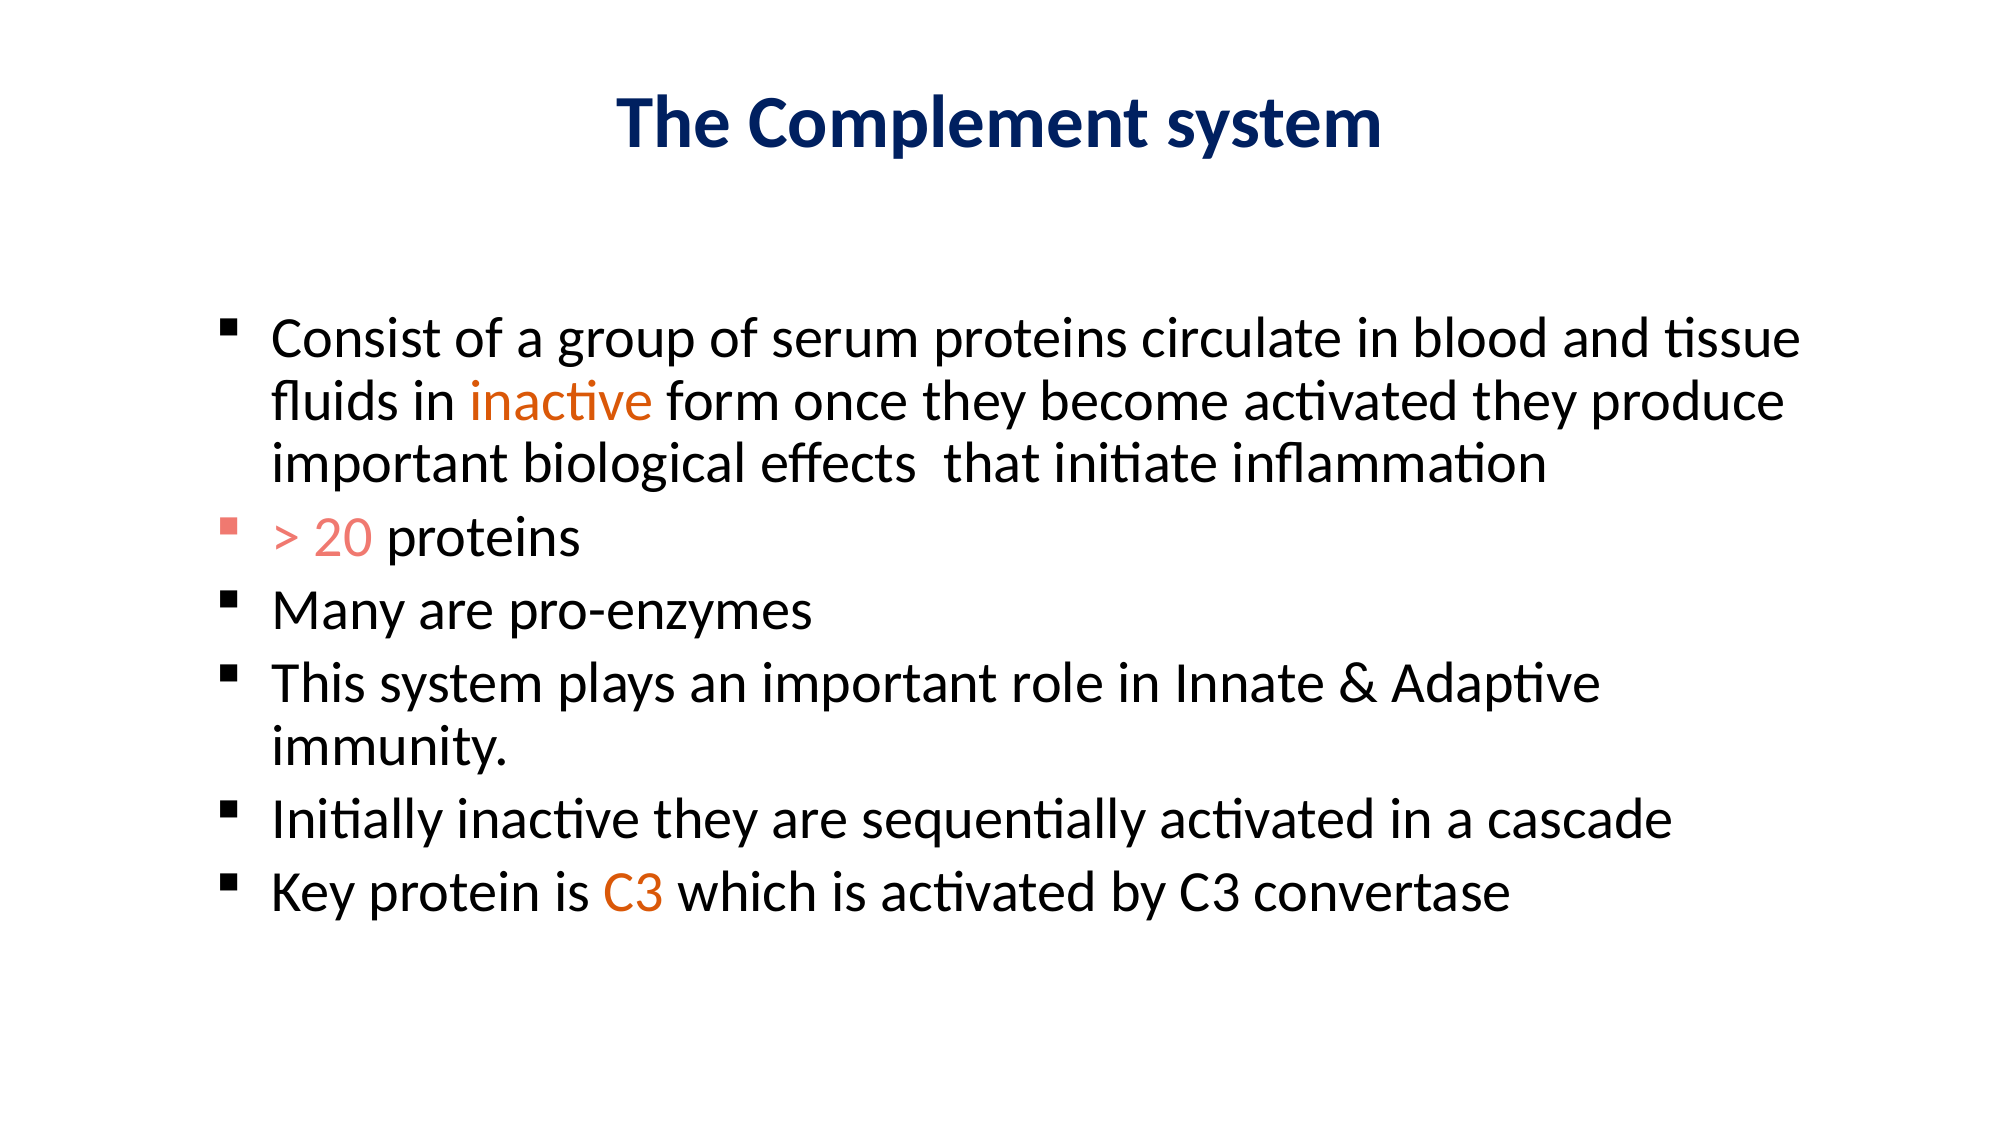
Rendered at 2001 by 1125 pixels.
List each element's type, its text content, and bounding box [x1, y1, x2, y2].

list Consist of a group of serum proteins circulate in blood and tissue fluids in inactive form once they become activated they produce important biological effects that initiate inflammation > 20 proteins Many are pro-enzymes This system plays an important role in Innate & Adaptive immunity. Initially inactive they are sequentially activated in a cascade Key protein is C3 which is activated by C3 convertase [137, 299, 1863, 1014]
title The Complement system [137, 59, 1863, 278]
